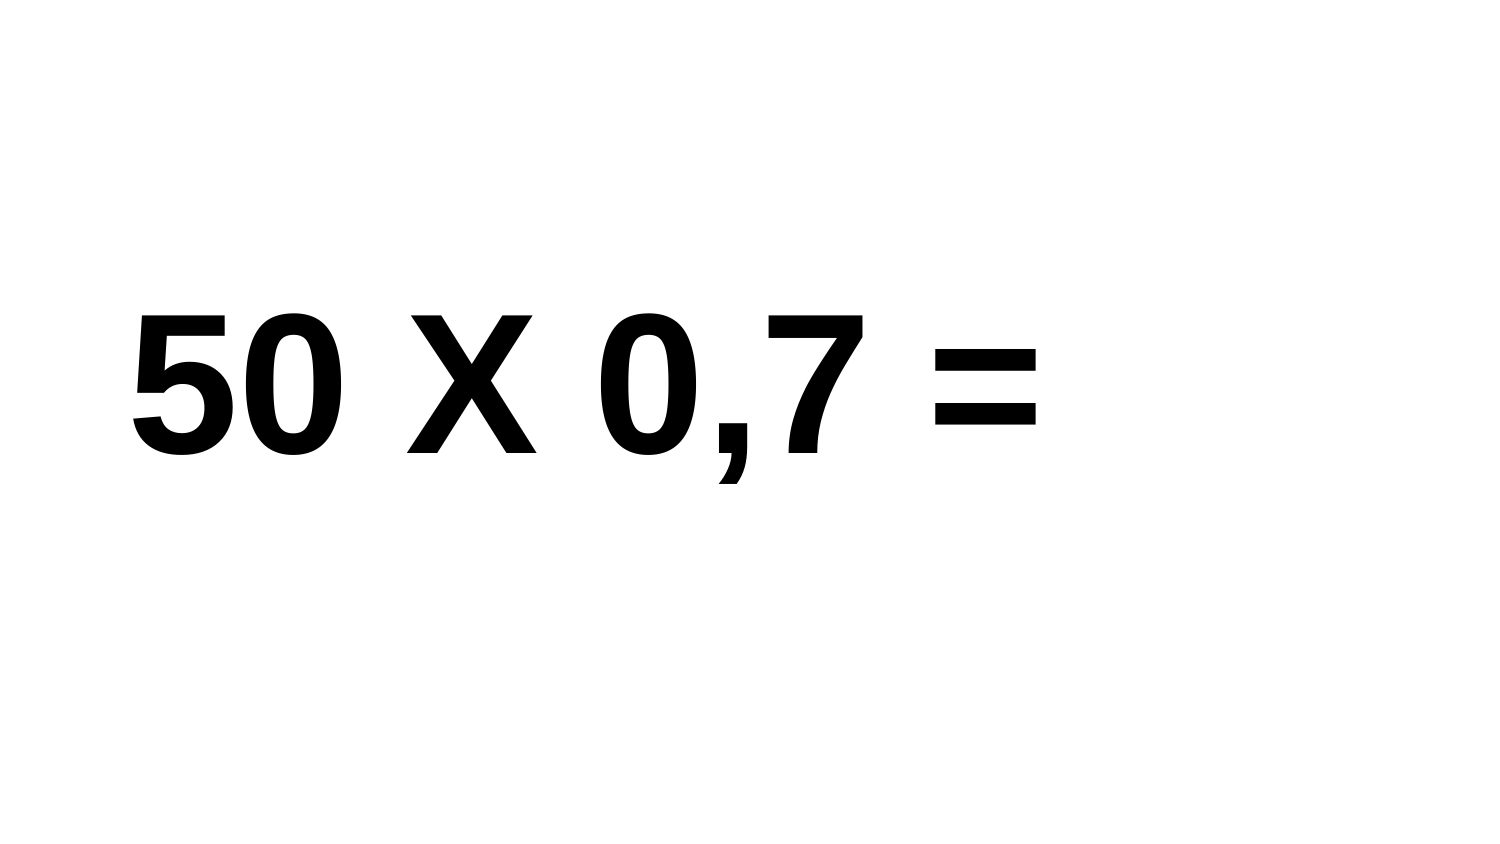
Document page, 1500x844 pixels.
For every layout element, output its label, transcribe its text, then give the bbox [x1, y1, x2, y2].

text_box 50 X 0,7 = [112, 318, 1388, 509]
